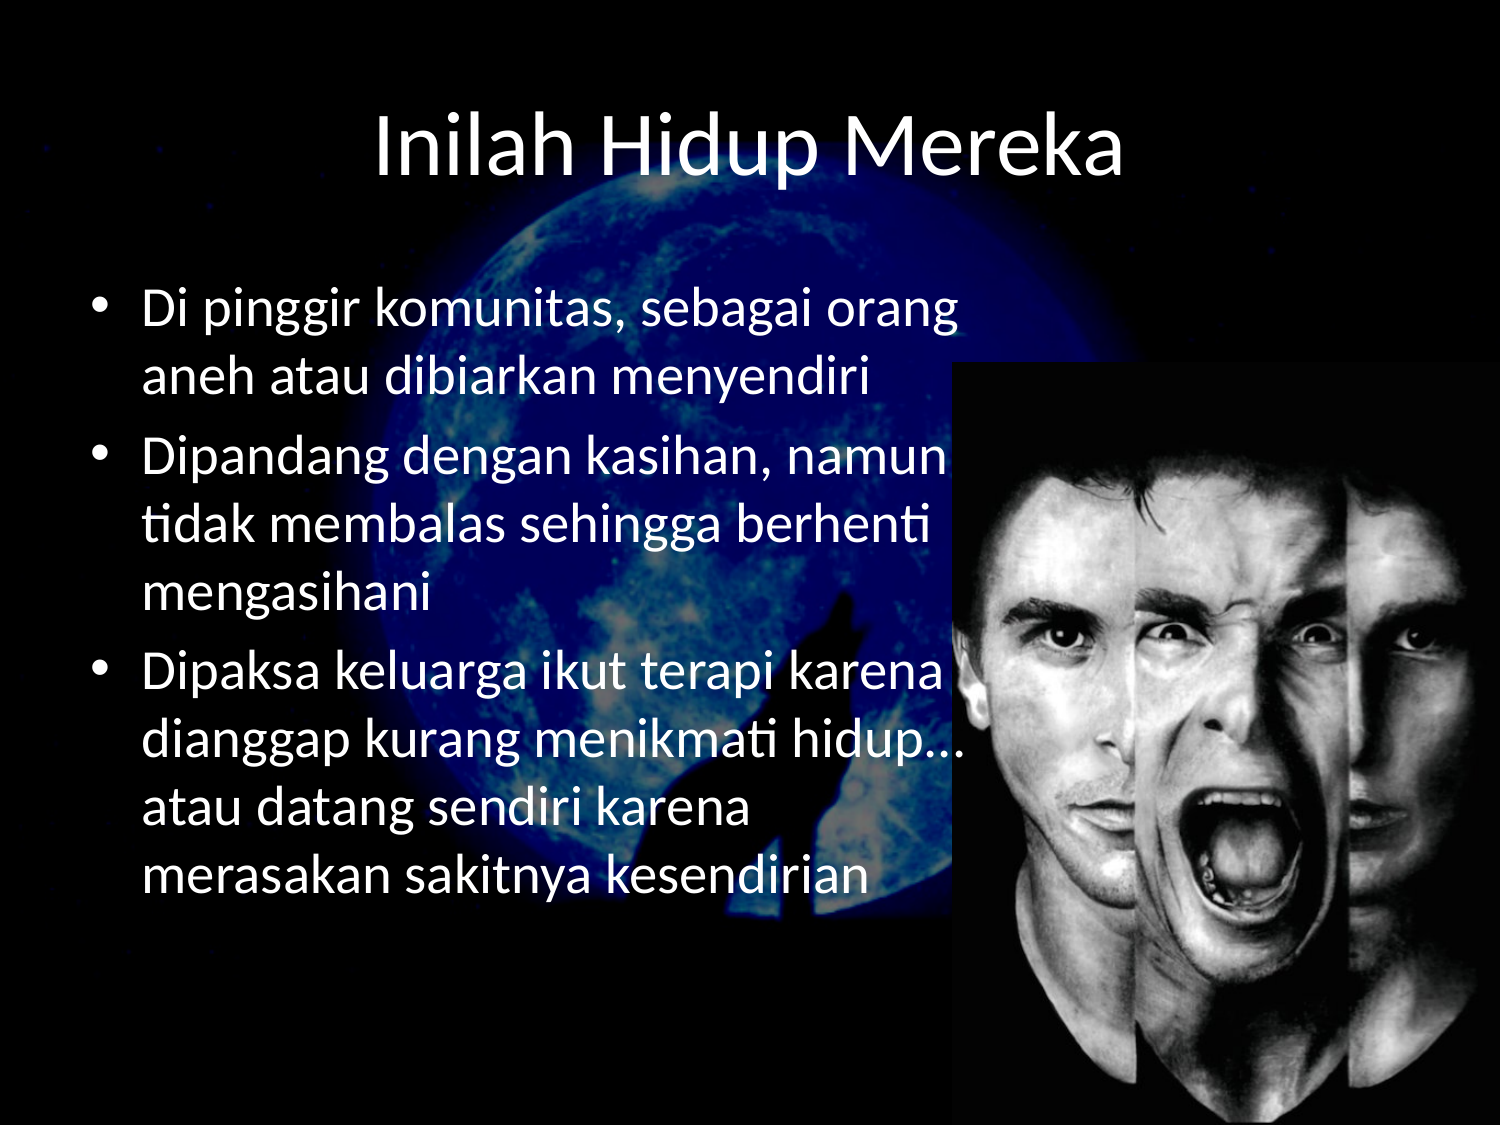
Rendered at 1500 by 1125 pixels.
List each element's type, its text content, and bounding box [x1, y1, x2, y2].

title Inilah Hidup Mereka [75, 45, 1425, 233]
picture [0, 0, 1500, 1125]
list Di pinggir komunitas, sebagai orang aneh atau dibiarkan menyendiri Dipandang dengan kasihan, namun tidak membalas sehingga berhenti mengasihani Dipaksa keluarga ikut terapi karena dianggap kurang menikmati hidup... atau datang sendiri karena merasakan sakitnya kesendirian [75, 262, 1013, 1005]
